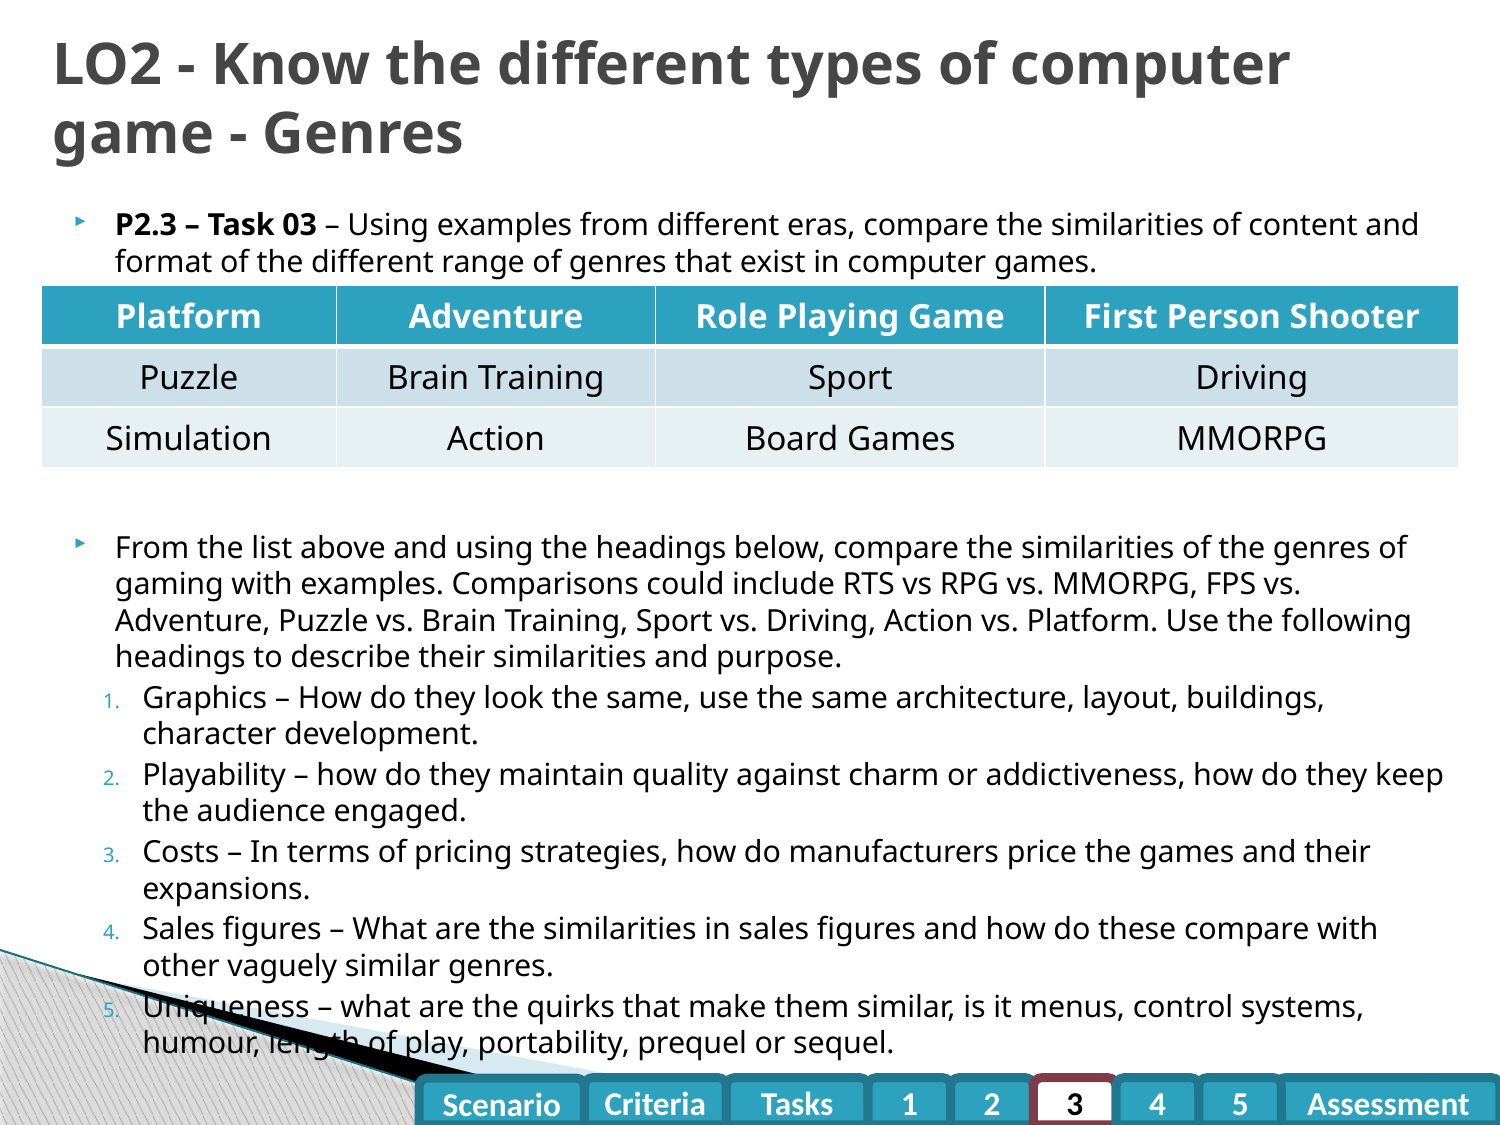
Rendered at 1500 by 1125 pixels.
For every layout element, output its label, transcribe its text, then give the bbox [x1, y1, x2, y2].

text_box 2 [946, 1073, 1033, 1125]
table_cell Board Games [656, 408, 1044, 467]
table_header Role Playing Game [656, 286, 1044, 344]
text_box 4 [1111, 1073, 1199, 1125]
table_cell Simulation [42, 408, 336, 467]
table_cell MMORPG [1046, 408, 1458, 467]
table_header Adventure [337, 286, 655, 344]
list P2.3 – Task 03 – Using examples from different eras, compare the similarities of content and format of the different range of genres that exist in computer games. From the list above and using the headings below, compare the similarities of the genres of gaming with examples. Comparisons could include RTS vs RPG vs. MMORPG, FPS vs. Adventure, Puzzle vs. Brain Training, Sport vs. Driving, Action vs. Platform. Use the following headings to describe their similarities and purpose. Graphics – How do they look the same, use the same architecture, layout, buildings, character development. Playability – how do they maintain quality against charm or addictiveness, how do they keep the audience engaged. Costs – In terms of pricing strategies, how do manufacturers price the games and their expansions. Sales figures – What are the similarities in sales figures and how do these compare with other vaguely similar genres. Uniqueness – what are the quirks that make them similar, is it menus, control systems, humour, length of play, portability, prequel or sequel. [41, 198, 1471, 1071]
text_box Assessment [1280, 1073, 1500, 1125]
text_box 5 [1194, 1073, 1287, 1125]
text_box 1 [863, 1073, 951, 1125]
table_cell Action [337, 408, 655, 467]
table_header First Person Shooter [1046, 286, 1458, 344]
table_cell Sport [656, 349, 1044, 406]
text_box 3 [1028, 1073, 1116, 1125]
text_box Scenario [414, 1073, 584, 1125]
table_cell Puzzle [42, 349, 336, 406]
text_box Criteria [580, 1073, 726, 1125]
text_box Tasks [721, 1073, 868, 1125]
table_header Platform [42, 286, 336, 344]
table_cell Brain Training [337, 349, 655, 406]
table_cell Driving [1046, 349, 1458, 406]
title LO2 - Know the different types of computer game - Genres [37, 19, 1471, 173]
